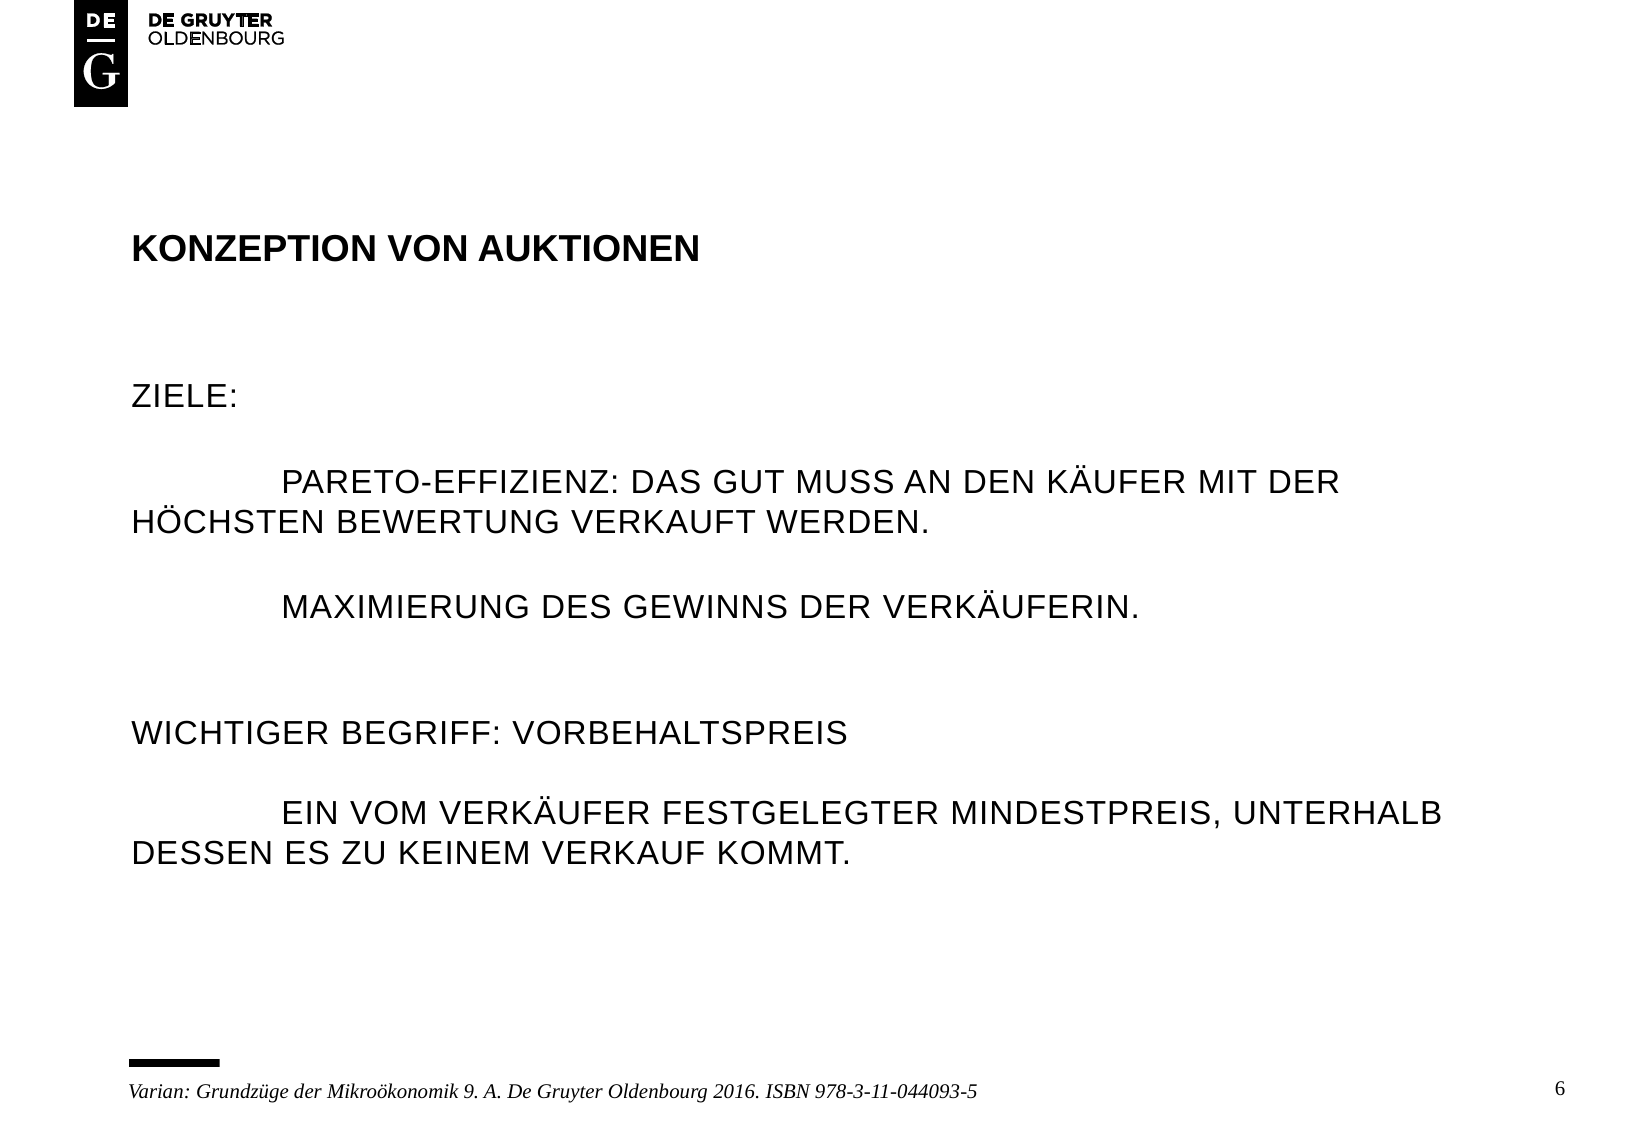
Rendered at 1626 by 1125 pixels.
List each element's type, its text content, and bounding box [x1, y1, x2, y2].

slide_number 6 [1554, 1074, 1614, 1104]
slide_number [128, 1077, 1539, 1108]
title Konzeption von auktionen [131, 223, 1558, 287]
list Ziele: pareto-effizienz: das gut muss an den käufer mit der höchsten bewertung verkauft werden. maximierung des gewinns der verkäuferin. Wichtiger begriff: vorbehaltspreis ein vom verkäufer festgelegter mindestpreis, unterhalb dessen es zu keinem verkauf kommt. [131, 293, 1558, 1016]
